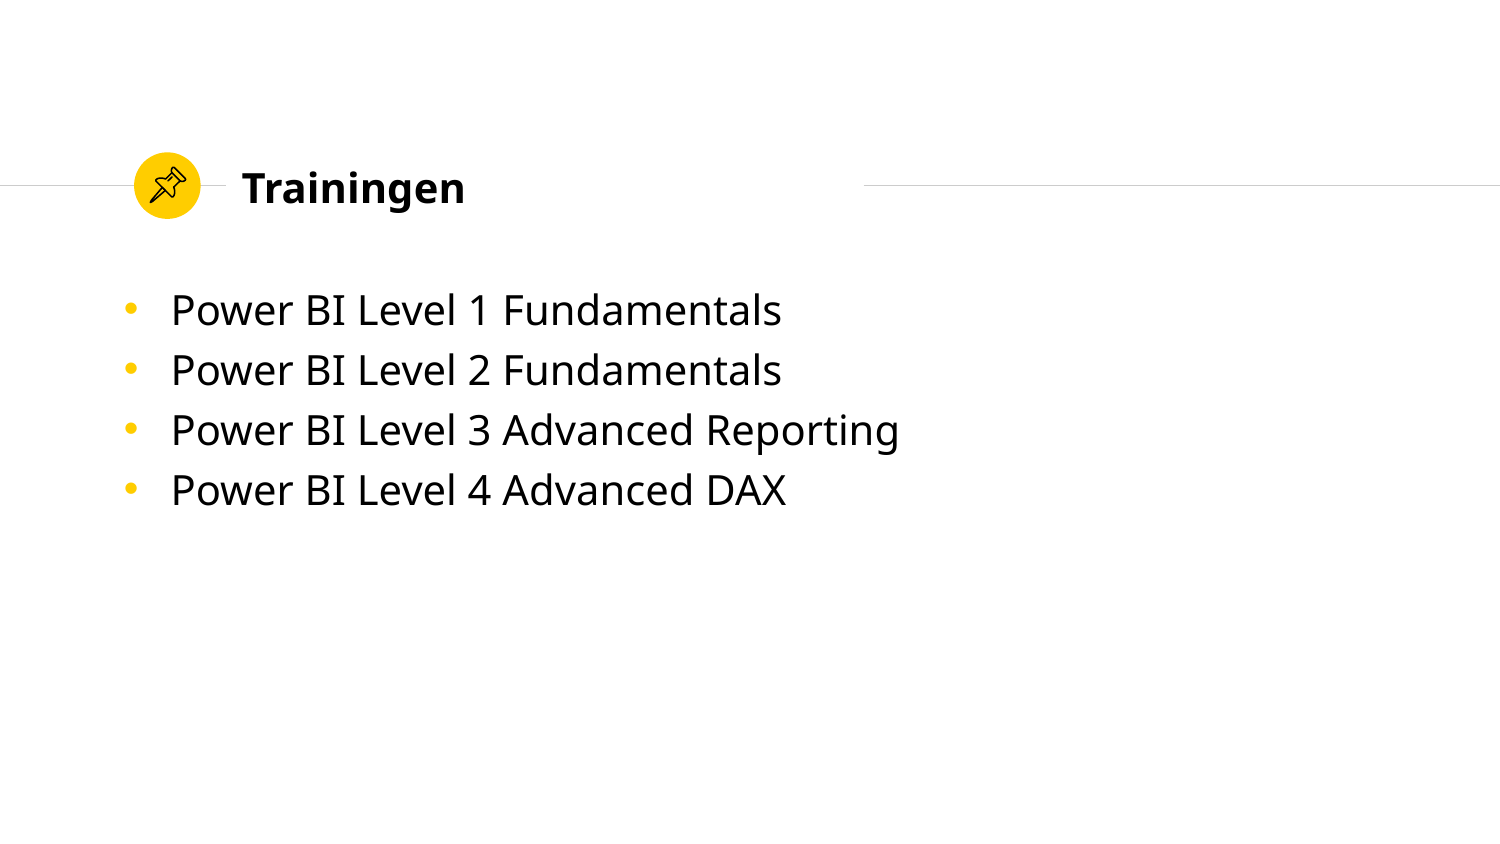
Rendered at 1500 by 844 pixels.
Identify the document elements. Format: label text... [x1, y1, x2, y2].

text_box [150, 166, 186, 203]
list Power BI Level 1 Fundamentals Power BI Level 2 Fundamentals Power BI Level 3 Advanced Reporting Power BI Level 4 Advanced DAX [33, 268, 1474, 780]
title Trainingen [226, 151, 863, 223]
